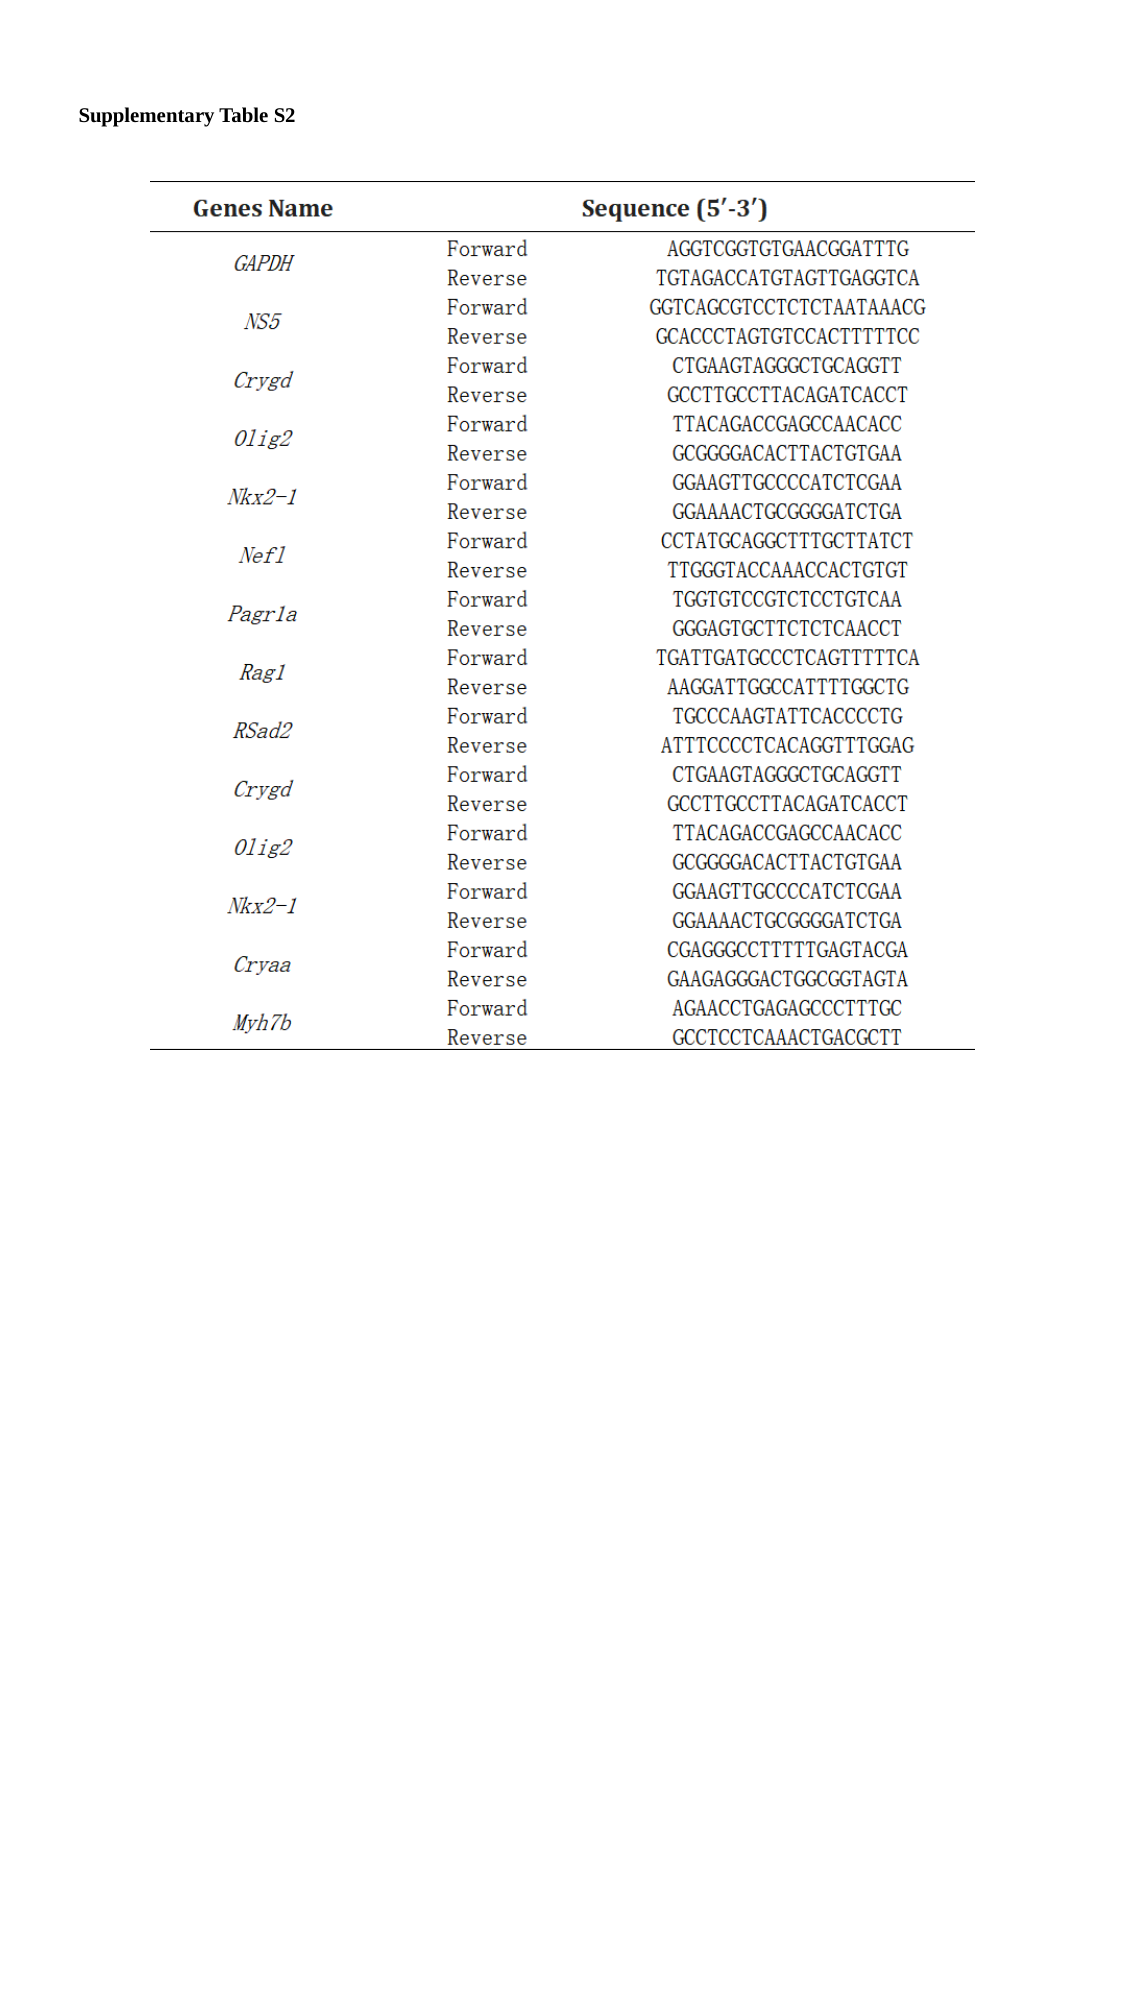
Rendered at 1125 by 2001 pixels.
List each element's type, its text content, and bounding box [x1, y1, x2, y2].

picture [149, 180, 975, 1050]
text_box Supplementary Table S2 [63, 94, 627, 135]
